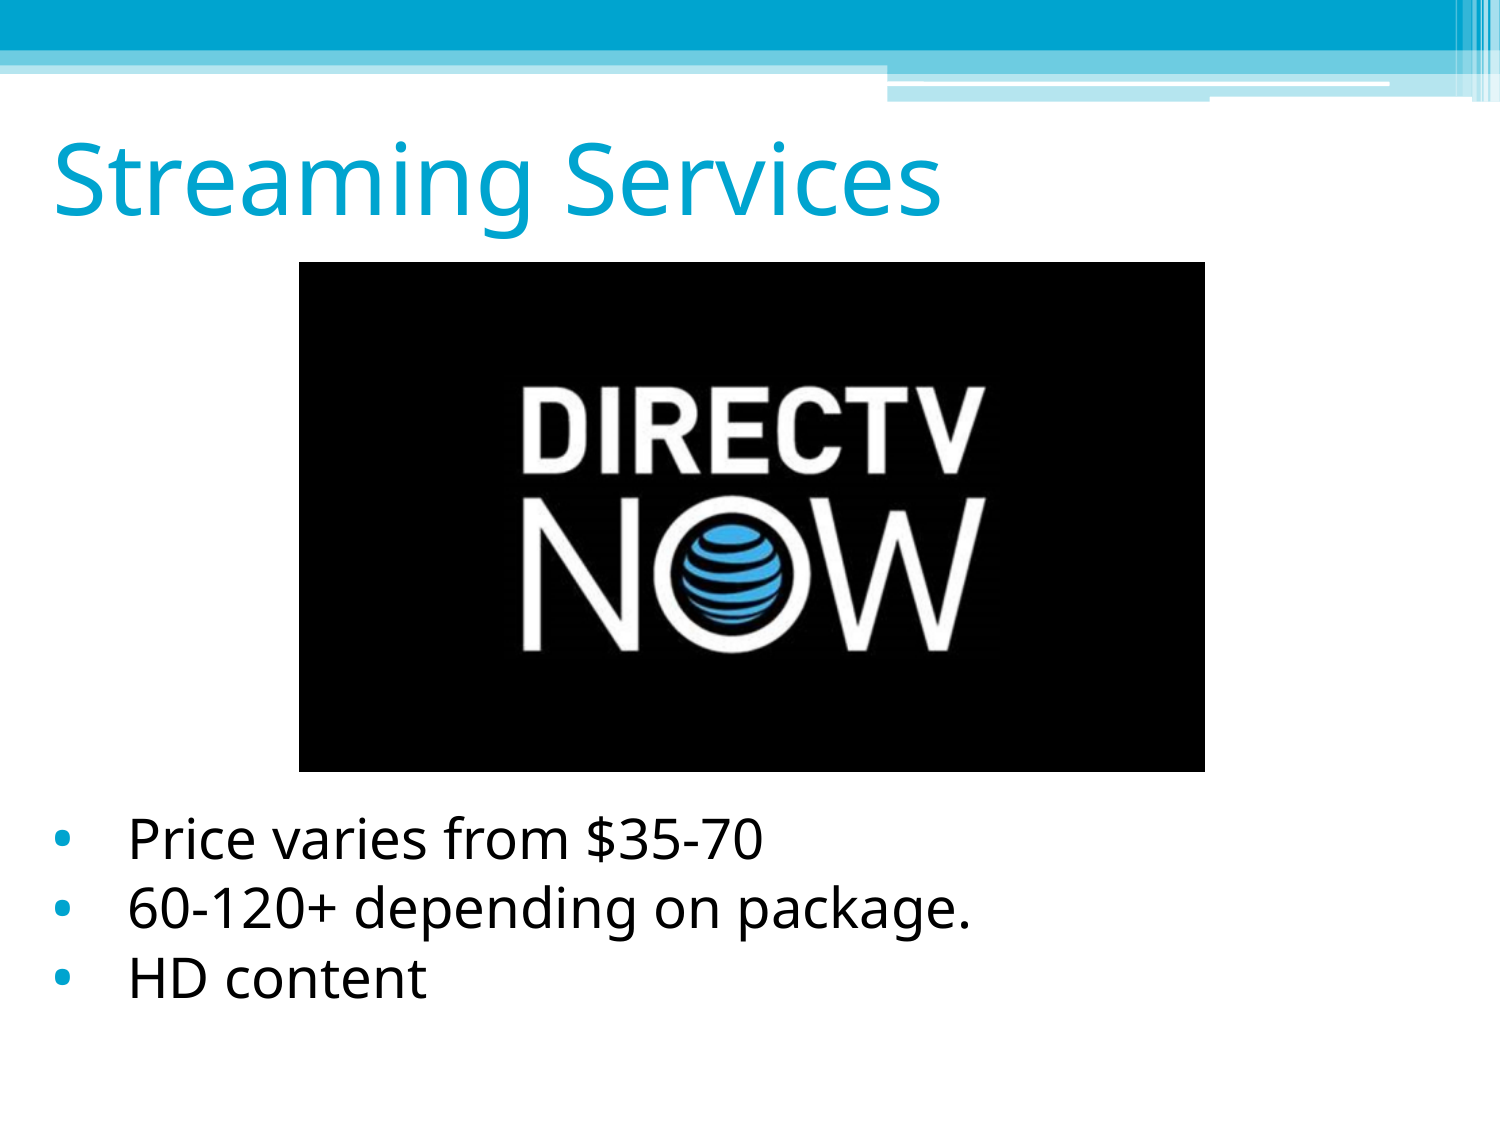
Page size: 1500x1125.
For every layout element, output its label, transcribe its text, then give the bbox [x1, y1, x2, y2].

list Price varies from $35-70 60-120+ depending on package. HD content [37, 795, 1500, 1049]
picture [299, 262, 1205, 772]
title Streaming Services [37, 87, 1500, 263]
